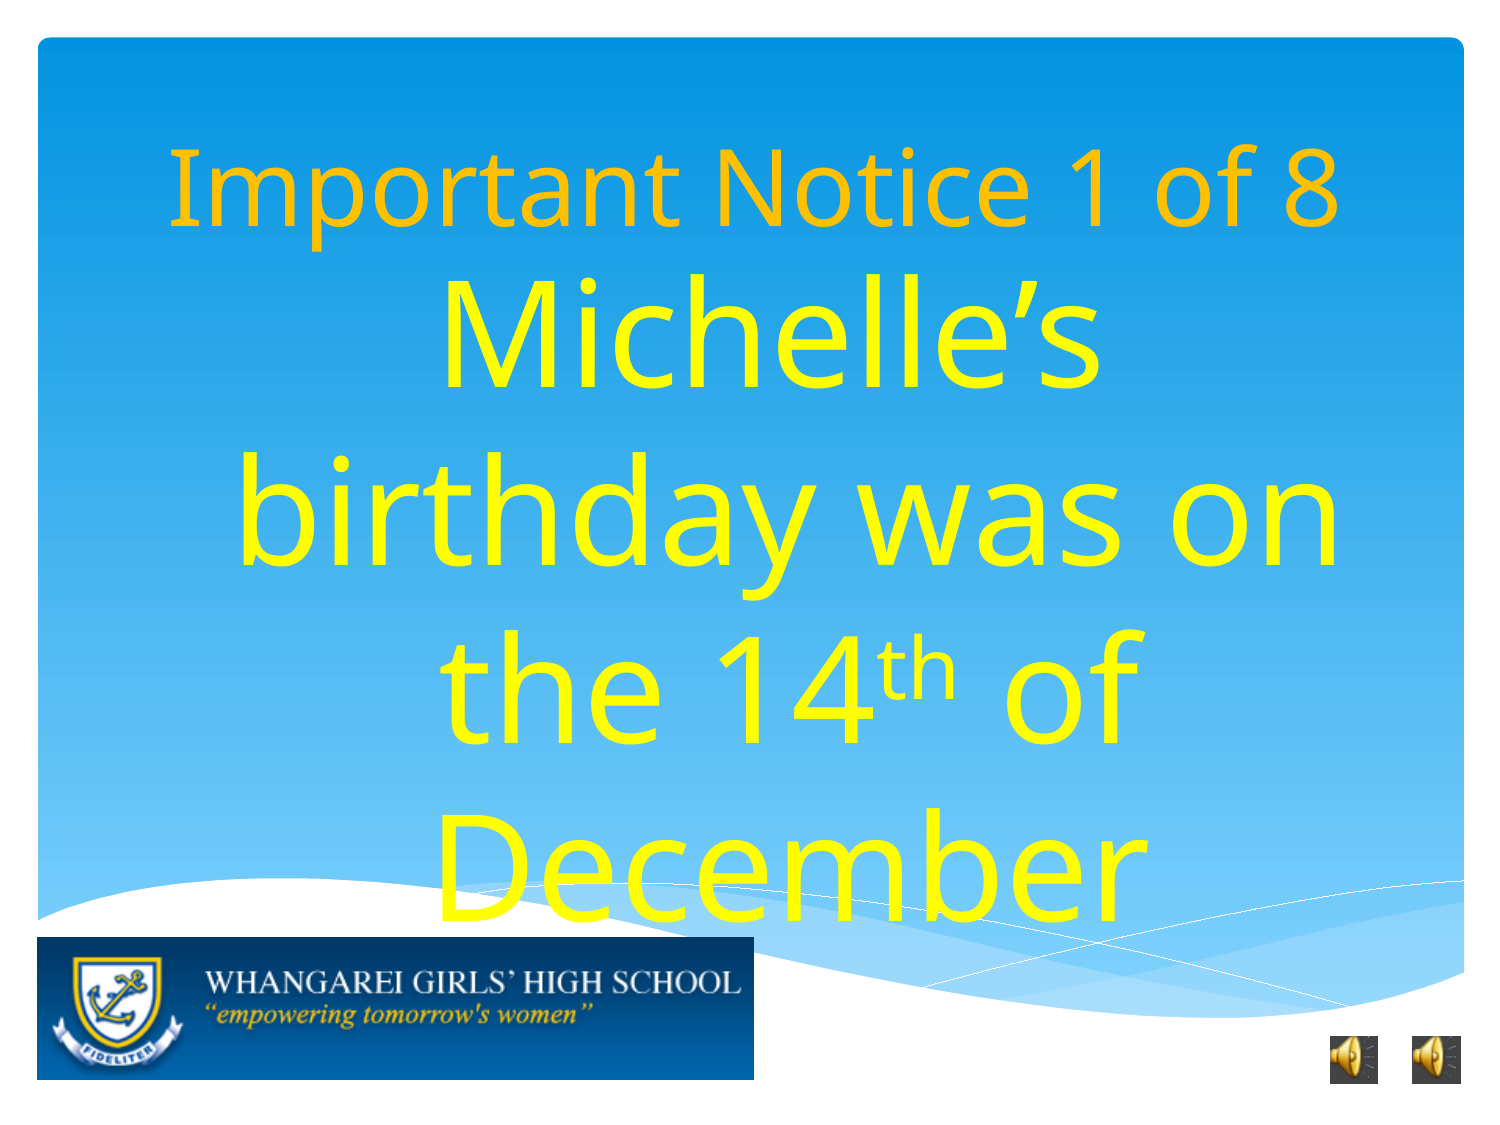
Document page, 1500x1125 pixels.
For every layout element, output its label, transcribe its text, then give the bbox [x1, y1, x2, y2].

text_box Michelle’s birthday was on the 14th of December [149, 231, 1391, 963]
text_box Important Notice 1 of 8 [149, 37, 1362, 255]
picture [1328, 1034, 1380, 1086]
picture [1411, 1034, 1462, 1086]
picture [37, 937, 754, 1080]
